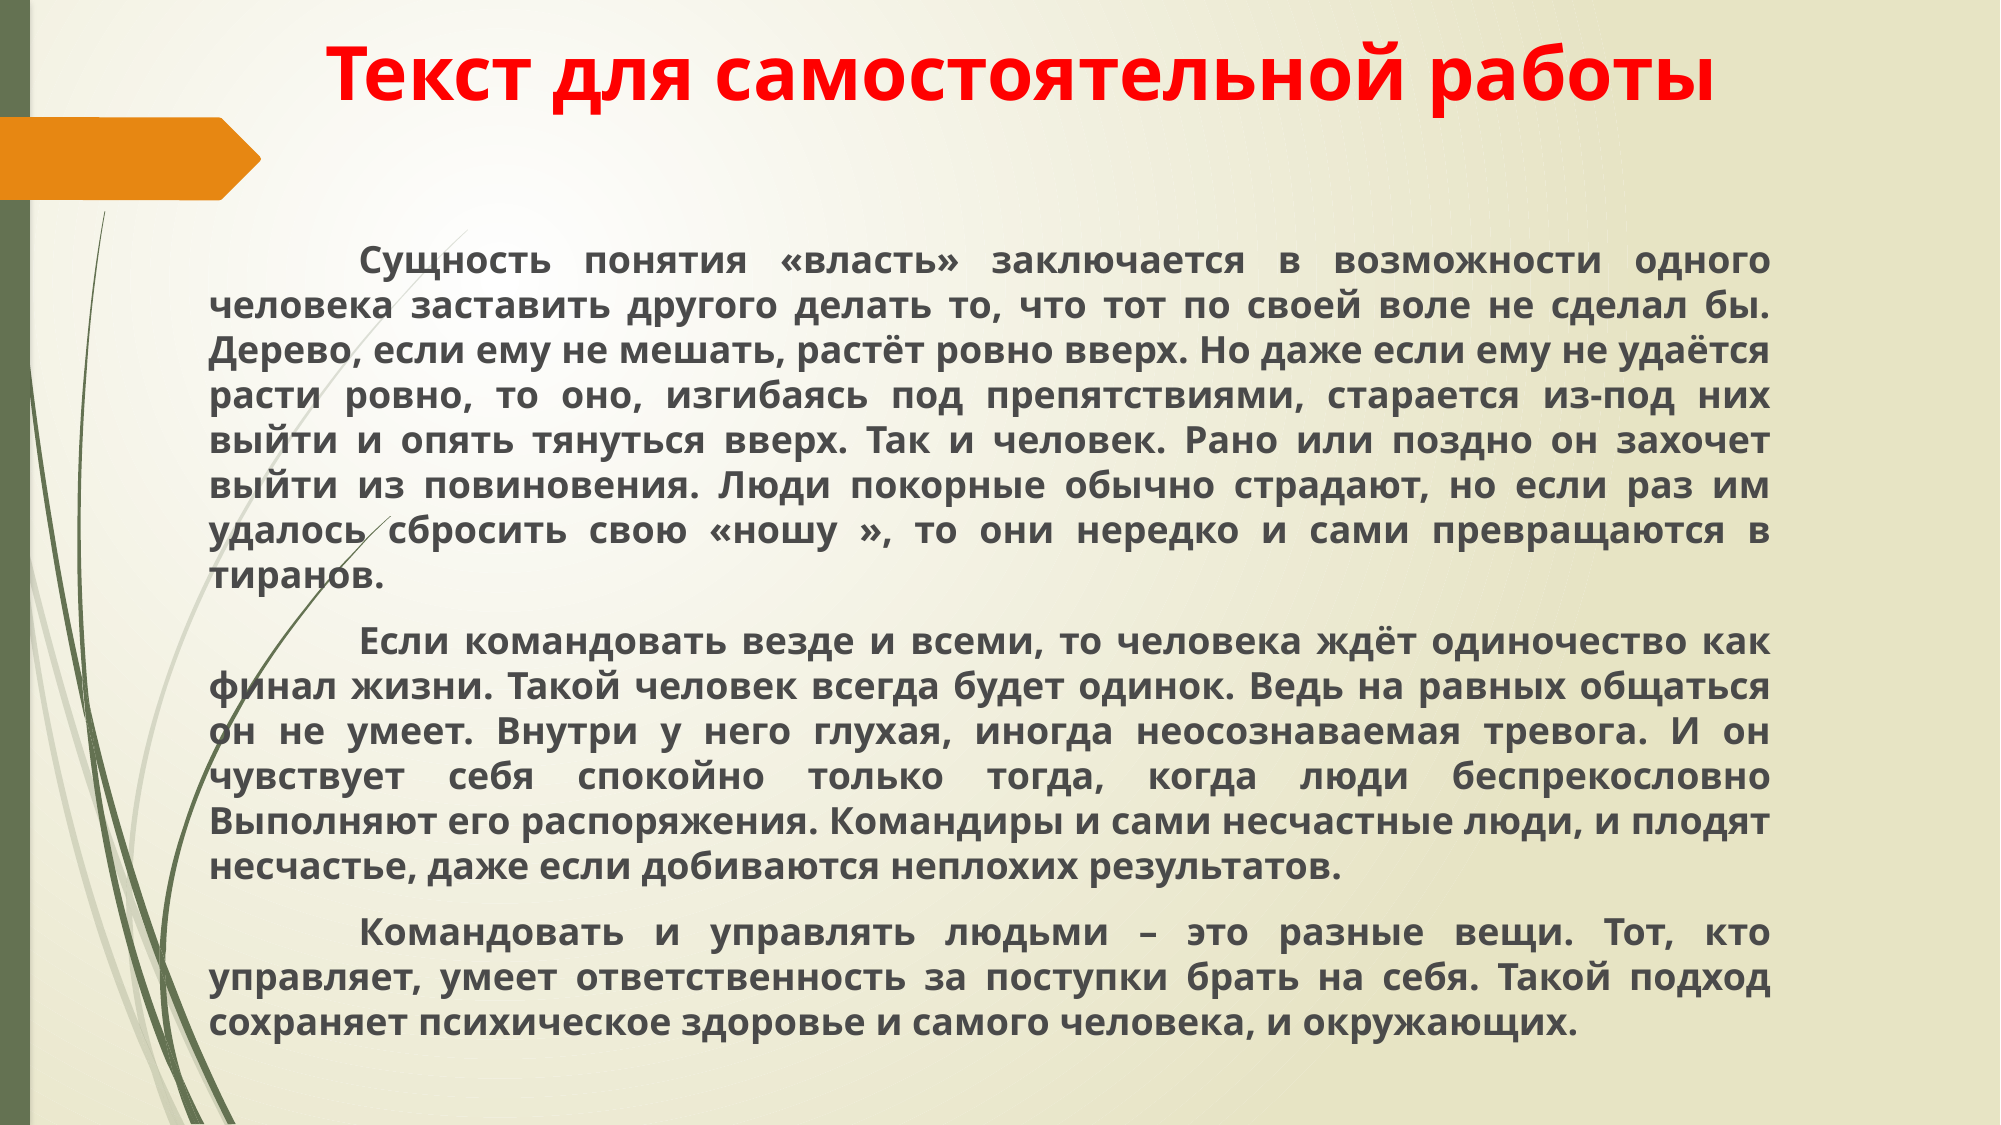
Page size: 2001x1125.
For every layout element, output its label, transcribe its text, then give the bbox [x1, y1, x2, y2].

title Текст для самостоятельной работы [310, 18, 1773, 229]
list Сущность понятия «власть» заключается в возможности одного человека заставить другого делать то, что тот по своей воле не сделал бы. Дерево, если ему не мешать, растёт ровно вверх. Но даже если ему не удаётся расти ровно, то оно, изгибаясь под препятствиями, старается из-под них выйти и опять тянуться вверх. Так и человек. Рано или поздно он захочет выйти из повиновения. Люди покорные обычно страдают, но если раз им удалось сбросить свою «ношу », то они нередко и сами превращаются в тиранов. Если командовать везде и всеми, то человека ждёт одиночество как финал жизни. Такой человек всегда будет одинок. Ведь на равных общаться он не умеет. Внутри у него глухая, иногда неосознаваемая тревога. И он чувствует себя спокойно только тогда, когда люди беспрекословно Выполняют его распоряжения. Командиры и сами несчастные люди, и плодят несчастье, даже если добиваются неплохих результатов. Командовать и управлять людьми – это разные вещи. Тот, кто управляет, умеет ответственность за поступки брать на себя. Такой подход сохраняет психическое здоровье и самого человека, и окружающих. [193, 229, 1788, 1065]
